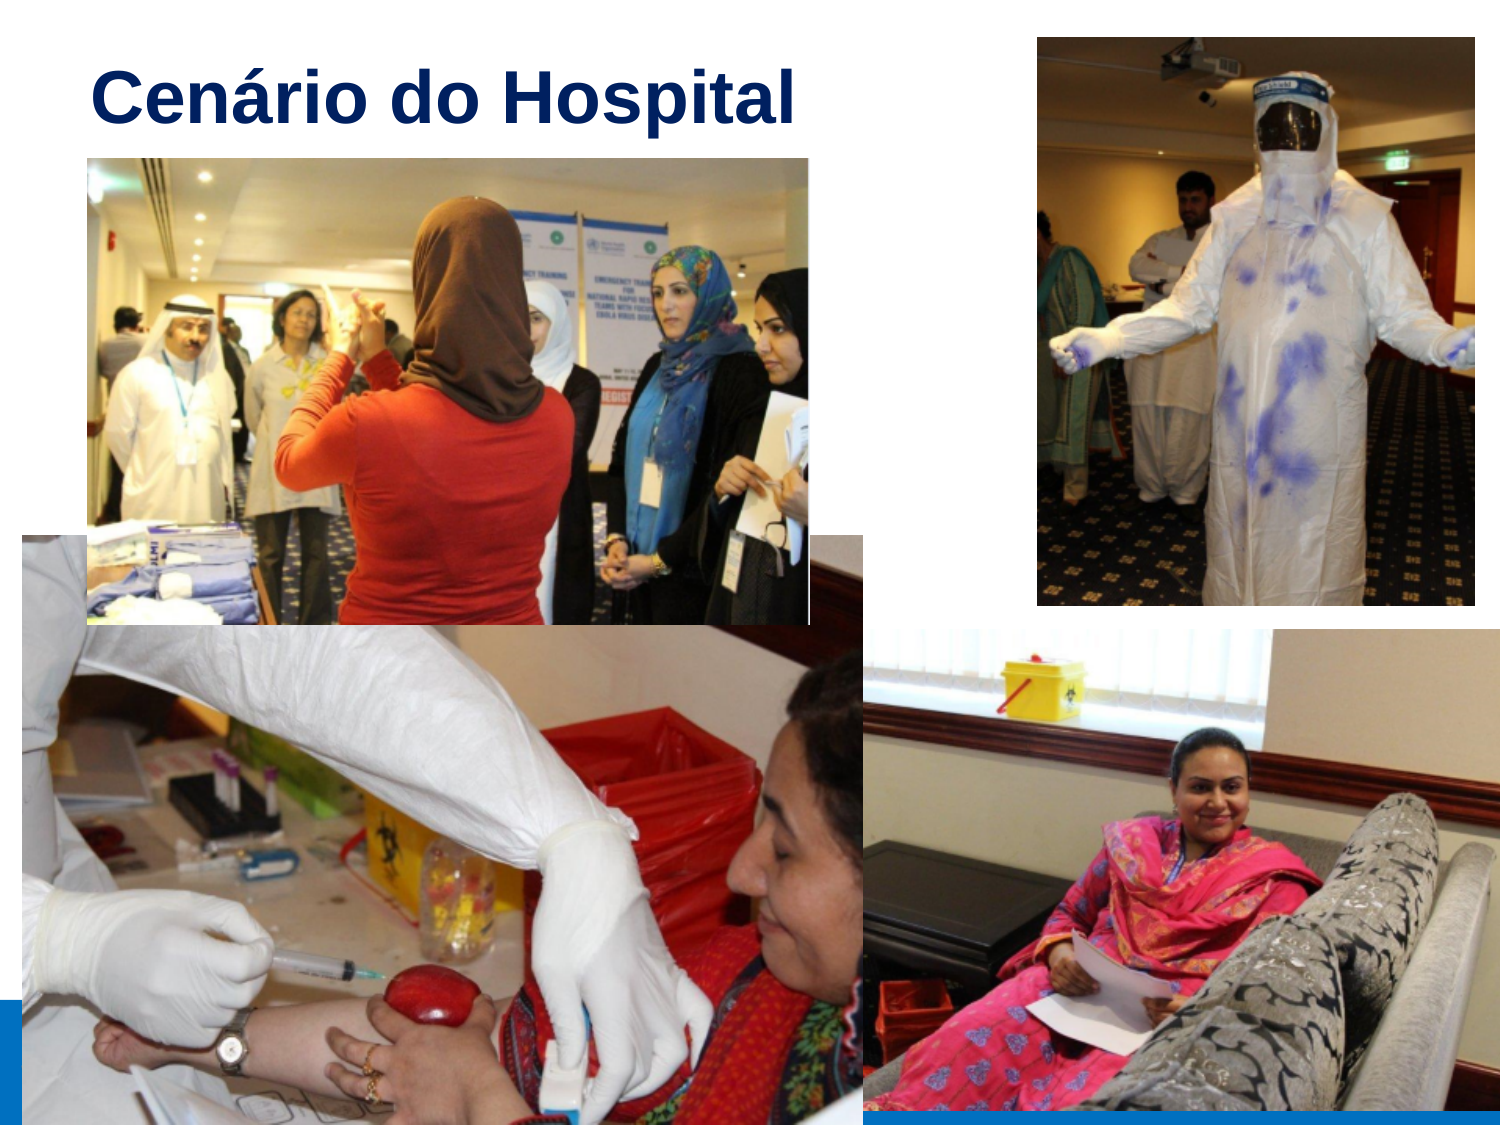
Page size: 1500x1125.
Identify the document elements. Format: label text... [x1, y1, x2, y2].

title Cenário do Hospital [75, 0, 1425, 188]
picture [21, 158, 1500, 1125]
picture [1037, 37, 1476, 606]
